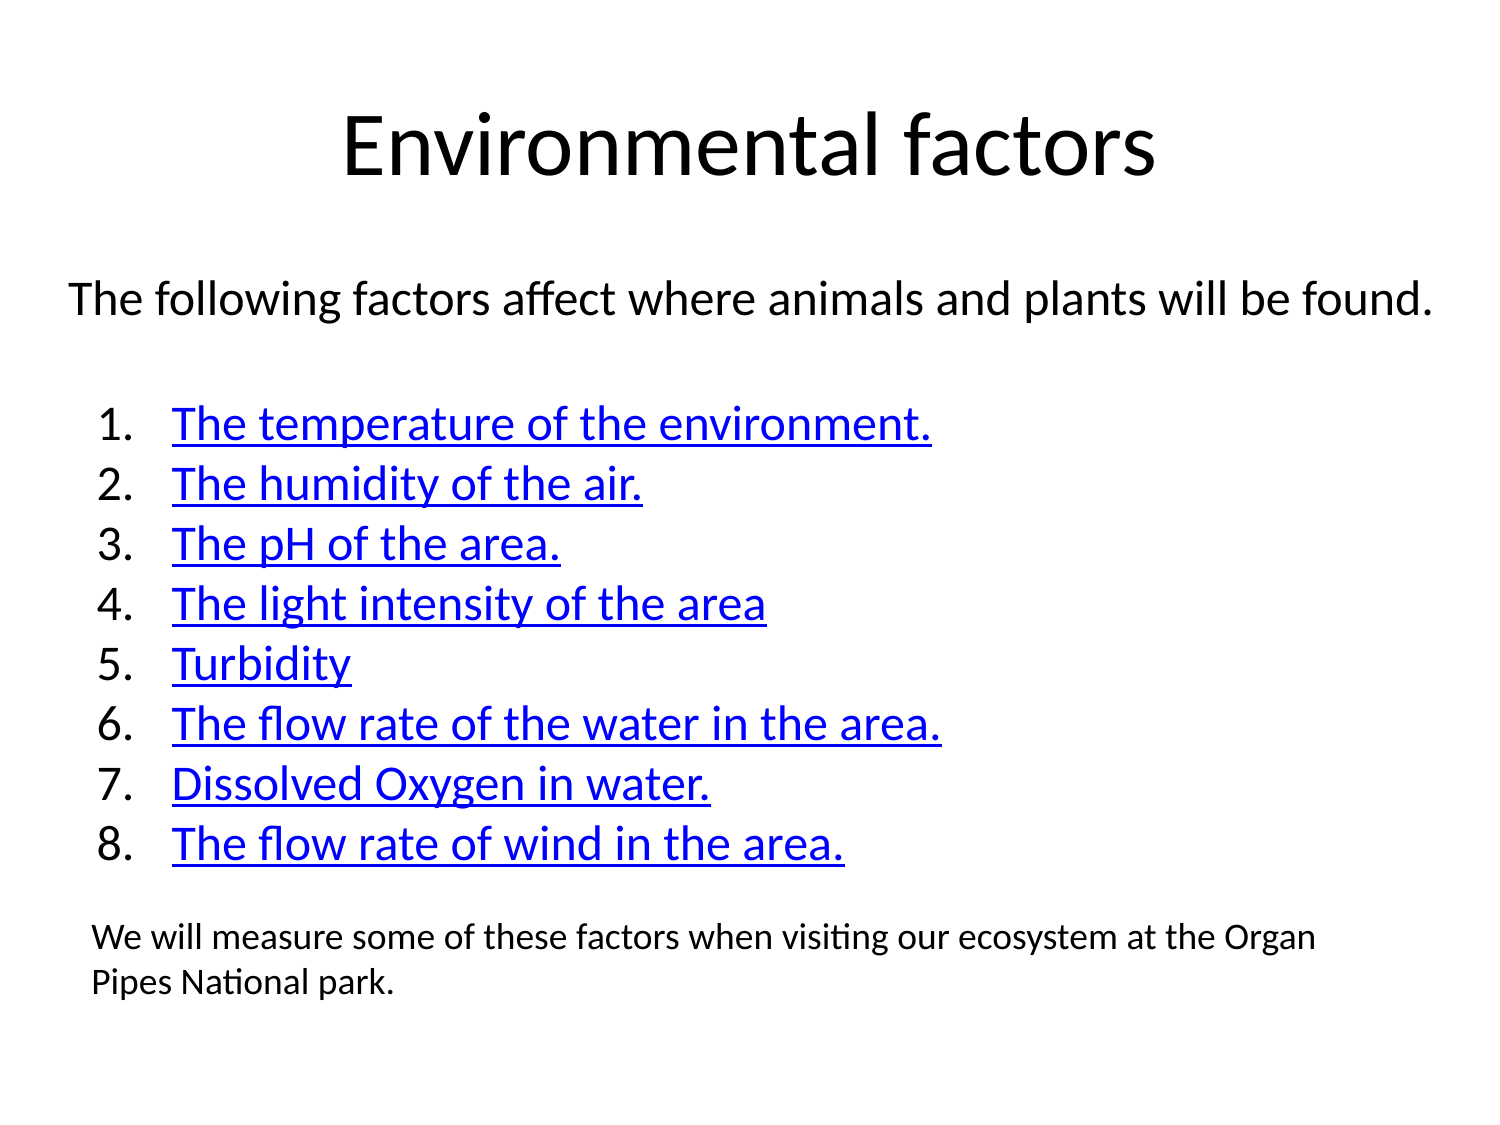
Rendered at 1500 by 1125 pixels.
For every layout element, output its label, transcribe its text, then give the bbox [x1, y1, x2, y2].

title Environmental factors [74, 44, 1426, 233]
text_box The temperature of the environment. The humidity of the air. The pH of the area. The light intensity of the area Turbidity The flow rate of the water in the area. Dissolved Oxygen in water. The flow rate of wind in the area. [81, 382, 1073, 878]
text_box The following factors affect where animals and plants will be found. [53, 257, 1500, 333]
text_box We will measure some of these factors when visiting our ecosystem at the Organ Pipes National park. [76, 904, 1376, 1010]
